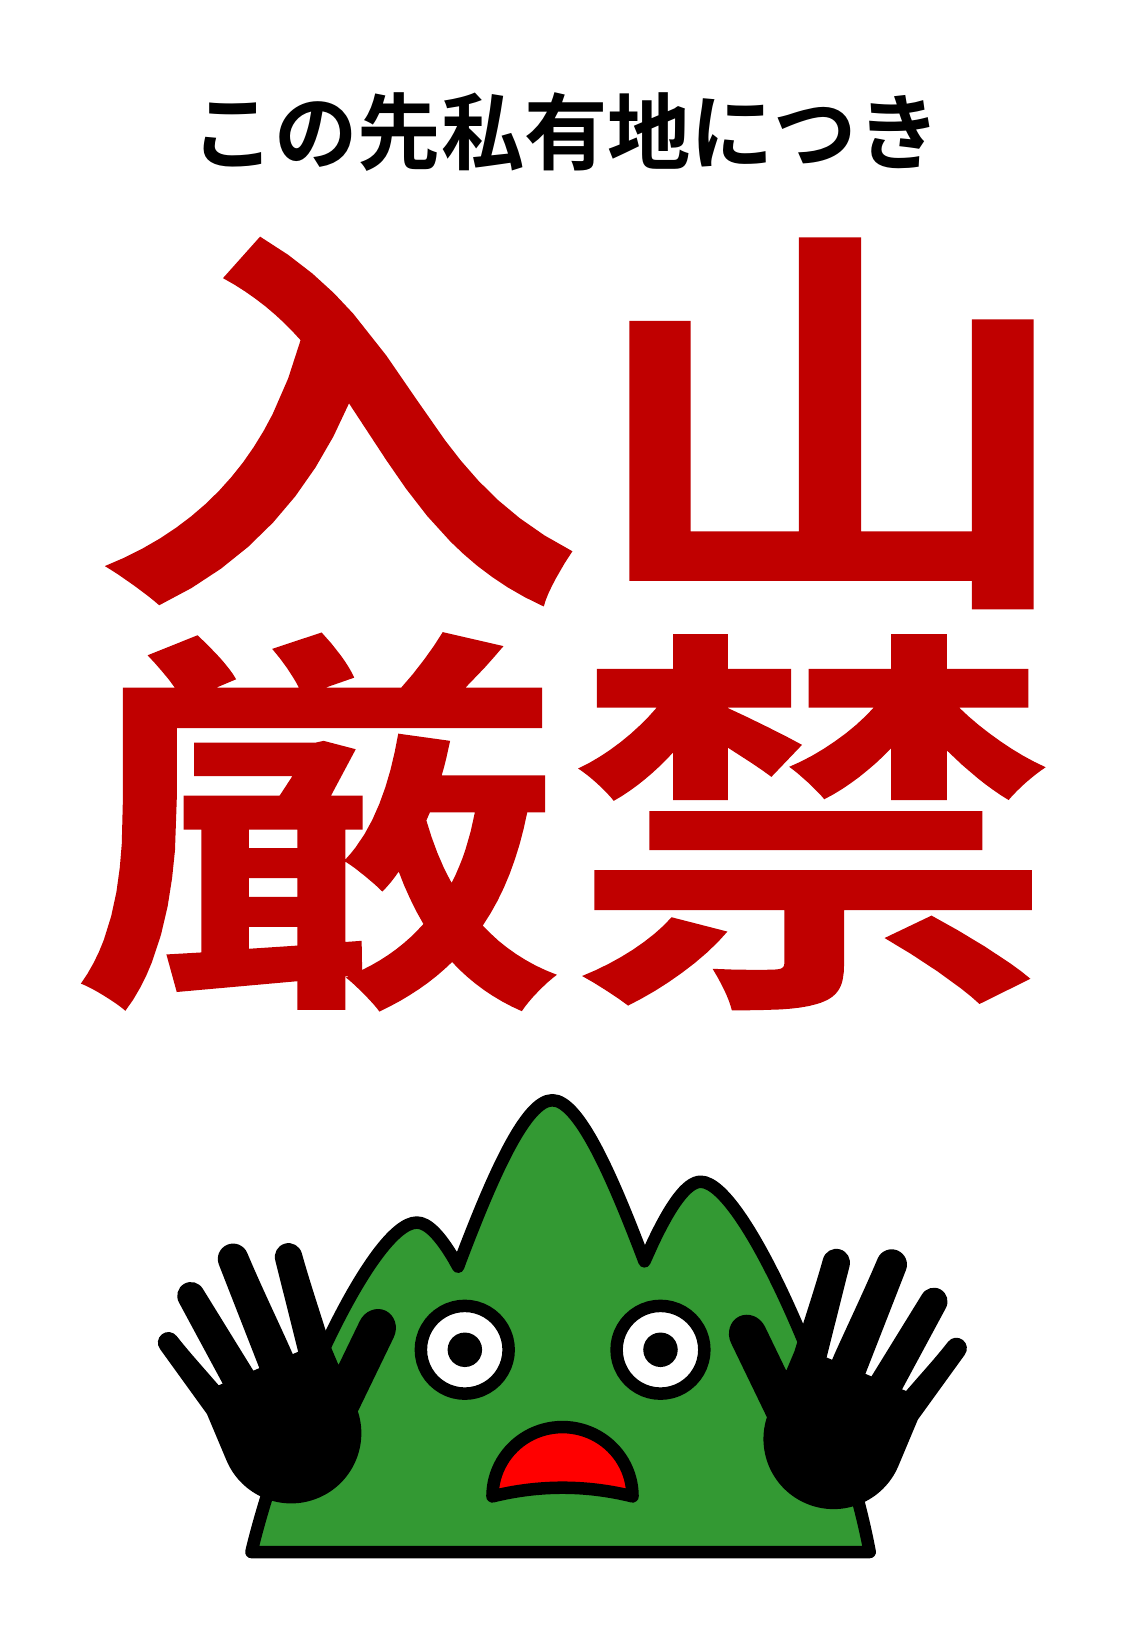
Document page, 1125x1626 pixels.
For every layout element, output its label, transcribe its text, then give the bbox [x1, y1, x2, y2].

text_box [183, 1099, 942, 1553]
text_box この先私有地につき [50, 72, 1081, 188]
